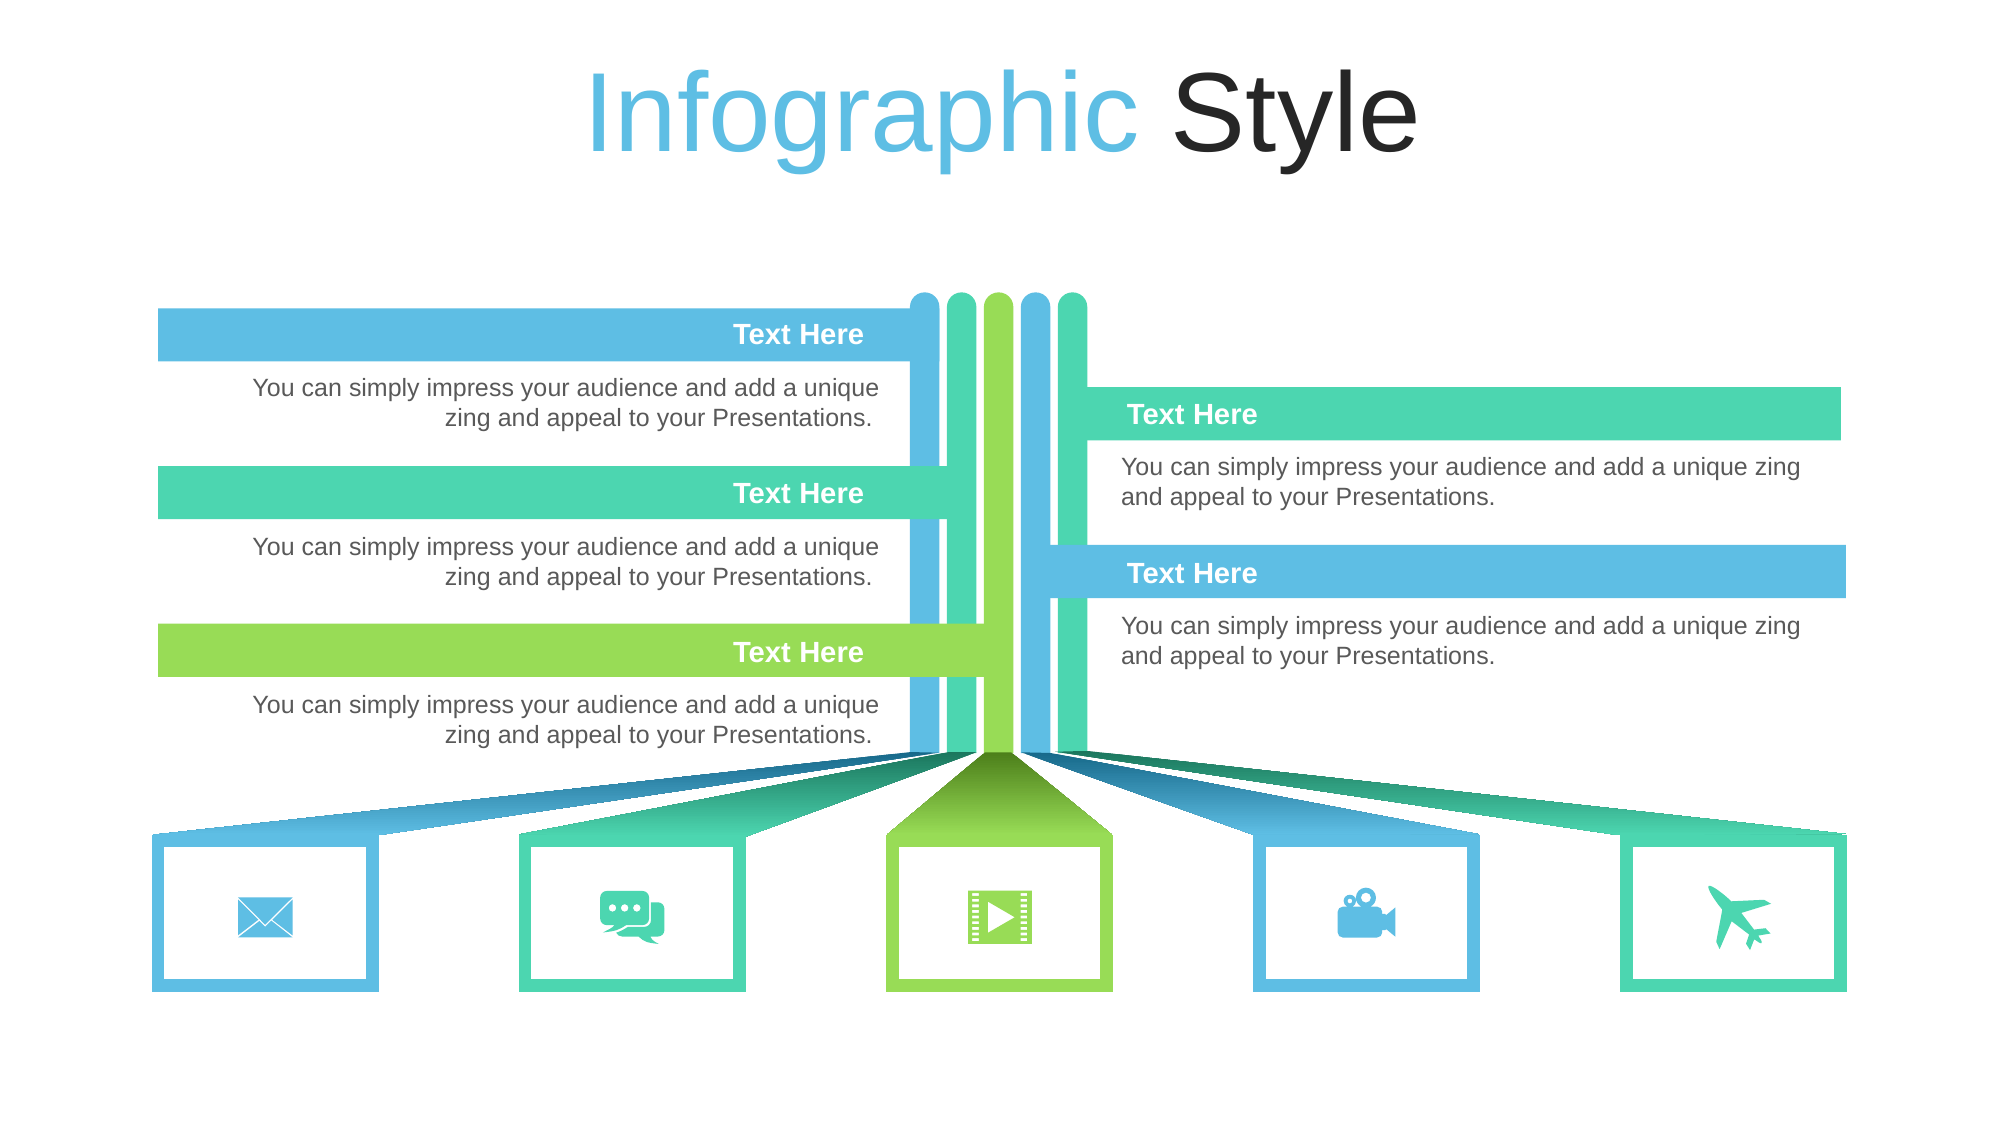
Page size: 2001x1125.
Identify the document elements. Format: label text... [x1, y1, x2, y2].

text_box [945, 678, 978, 752]
text_box [1019, 291, 1052, 755]
text_box Text Here [689, 467, 908, 518]
text_box Text Here [1096, 387, 1289, 438]
text_box [891, 840, 1108, 987]
text_box [599, 889, 666, 946]
text_box You can simply impress your audience and add a unique zing and appeal to your Presentations. [188, 681, 896, 757]
text_box [1056, 599, 1089, 751]
text_box [519, 751, 978, 837]
text_box You can simply impress your audience and add a unique zing and appeal to your Presentations. [1106, 443, 1841, 519]
text_box [945, 291, 978, 623]
text_box Text Here [1089, 546, 1296, 597]
text_box [157, 623, 1004, 678]
text_box [157, 465, 975, 520]
text_box You can simply impress your audience and add a unique zing and appeal to your Presentations. [188, 364, 896, 439]
text_box [1060, 386, 1842, 441]
text_box Text Here [695, 308, 902, 358]
list Infographic Style [53, 55, 1952, 175]
text_box You can simply impress your audience and add a unique zing and appeal to your Presentations. [188, 522, 896, 598]
text_box You can simply impress your audience and add a unique zing and appeal to your Presentations. [1106, 602, 1841, 677]
text_box [1020, 544, 1847, 599]
text_box [235, 896, 296, 939]
text_box [967, 890, 1033, 945]
text_box [908, 678, 941, 753]
text_box [524, 840, 741, 987]
text_box [1056, 291, 1089, 544]
text_box [152, 752, 939, 836]
text_box [1625, 840, 1842, 987]
text_box [1021, 752, 1480, 835]
text_box [157, 840, 373, 987]
text_box [1055, 750, 1846, 836]
text_box [908, 520, 941, 623]
text_box [982, 291, 1015, 754]
text_box [908, 291, 941, 465]
text_box [886, 752, 1113, 836]
text_box [1336, 886, 1397, 939]
text_box Text Here [689, 626, 908, 677]
text_box [157, 307, 940, 363]
text_box [1258, 840, 1475, 987]
text_box [1707, 884, 1774, 953]
